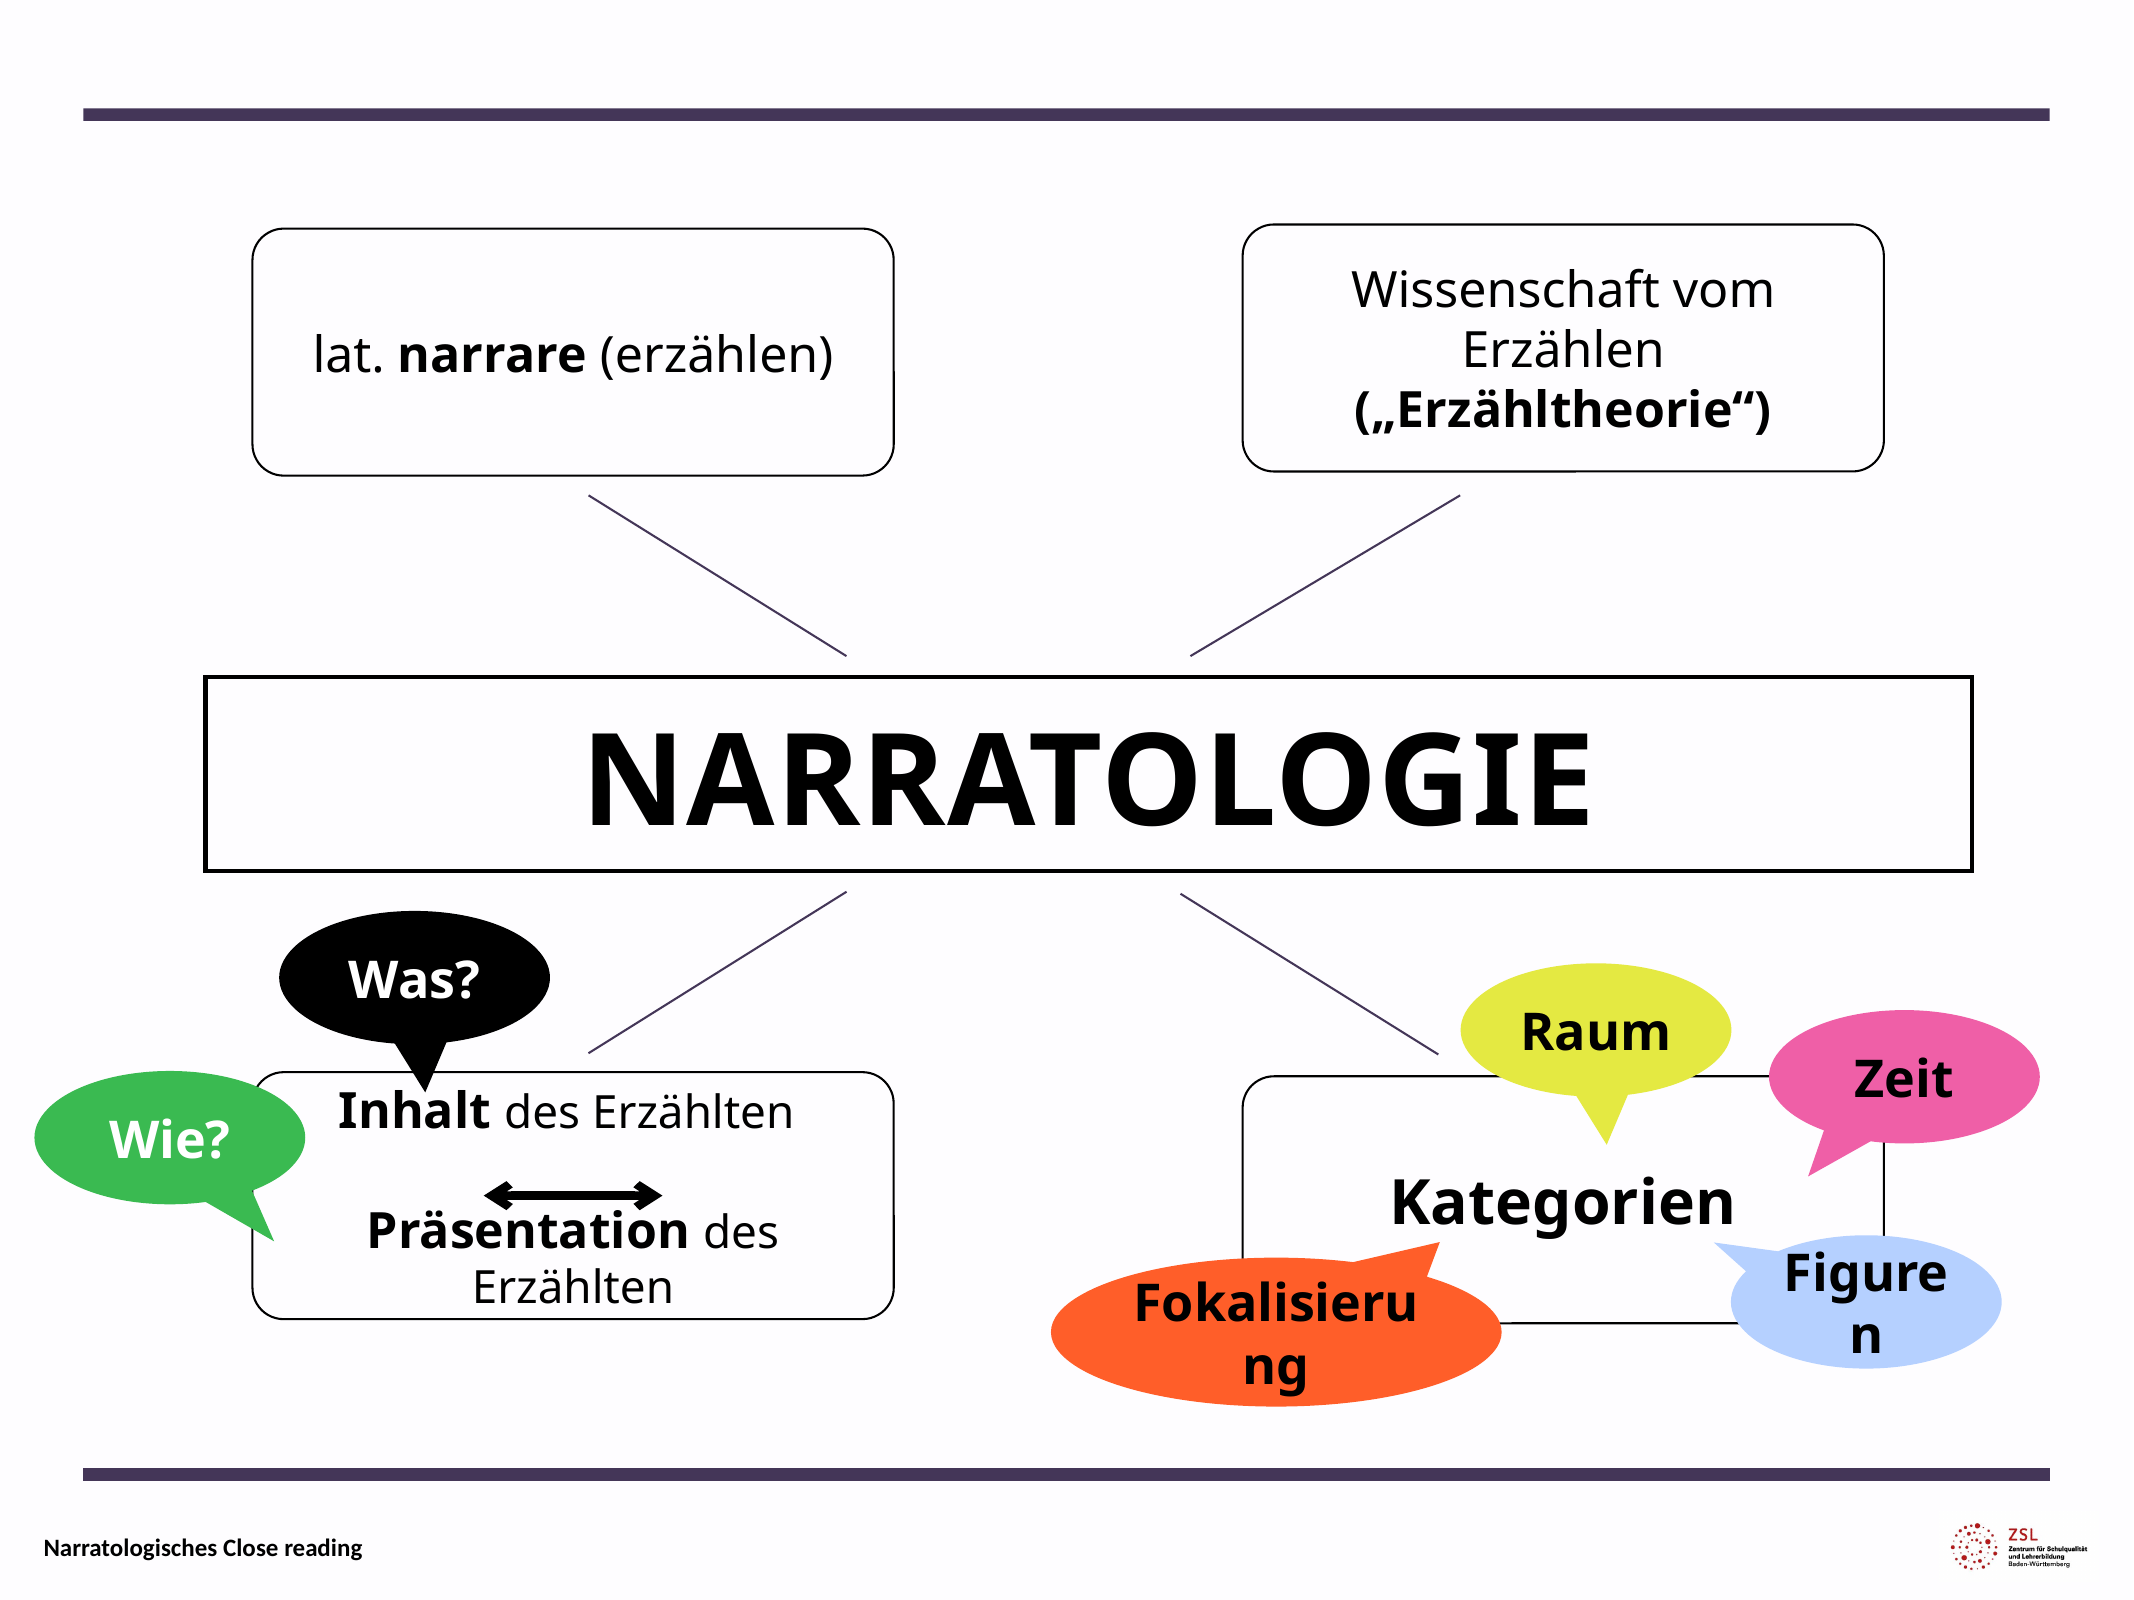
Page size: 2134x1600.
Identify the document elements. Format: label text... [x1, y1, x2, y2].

text_box Raum [1460, 963, 1732, 1145]
text_box Was? [279, 910, 550, 1093]
text_box Kategorien [1242, 1076, 1884, 1324]
text_box Zeit [1768, 1010, 2040, 1177]
text_box Fokalisierung [1050, 1242, 1502, 1407]
text_box Wie? [34, 1070, 306, 1242]
text_box Figuren [1713, 1235, 2002, 1369]
picture [1938, 1510, 2099, 1582]
text_box Wissenschaft vom Erzählen („Erzähltheorie“) [1242, 224, 1884, 472]
text_box Inhalt des Erzählten Präsentation des Erzählten [252, 1072, 894, 1320]
text_box [483, 1188, 663, 1203]
text_box lat. narrare (erzählen) [252, 228, 894, 476]
text_box Narratologisches Close reading [35, 1522, 372, 1570]
text_box narratologie [205, 676, 1973, 871]
